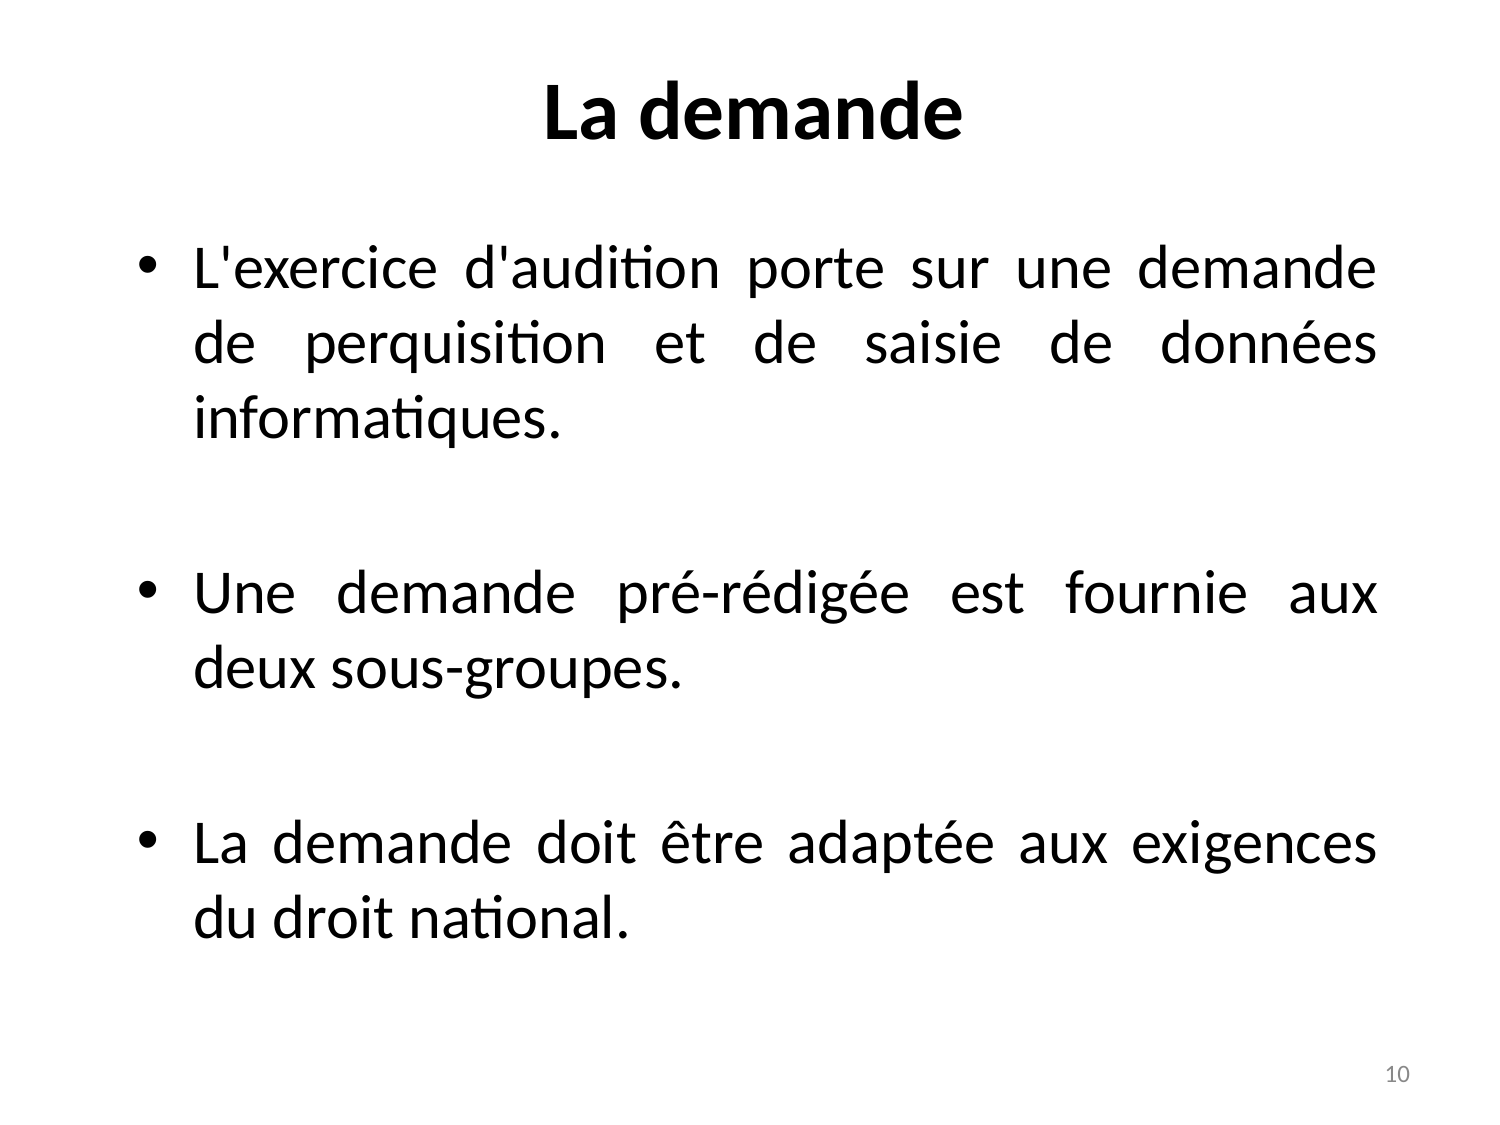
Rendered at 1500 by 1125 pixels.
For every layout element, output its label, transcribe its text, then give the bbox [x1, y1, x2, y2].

slide_number 10 [1074, 1042, 1425, 1103]
text_box L'exercice d'audition porte sur une demande de perquisition et de saisie de données informatiques. Une demande pré-rédigée est fournie aux deux sous-groupes. La demande doit être adaptée aux exigences du droit national. [122, 218, 1394, 1043]
text_box La demande [299, 37, 1200, 189]
